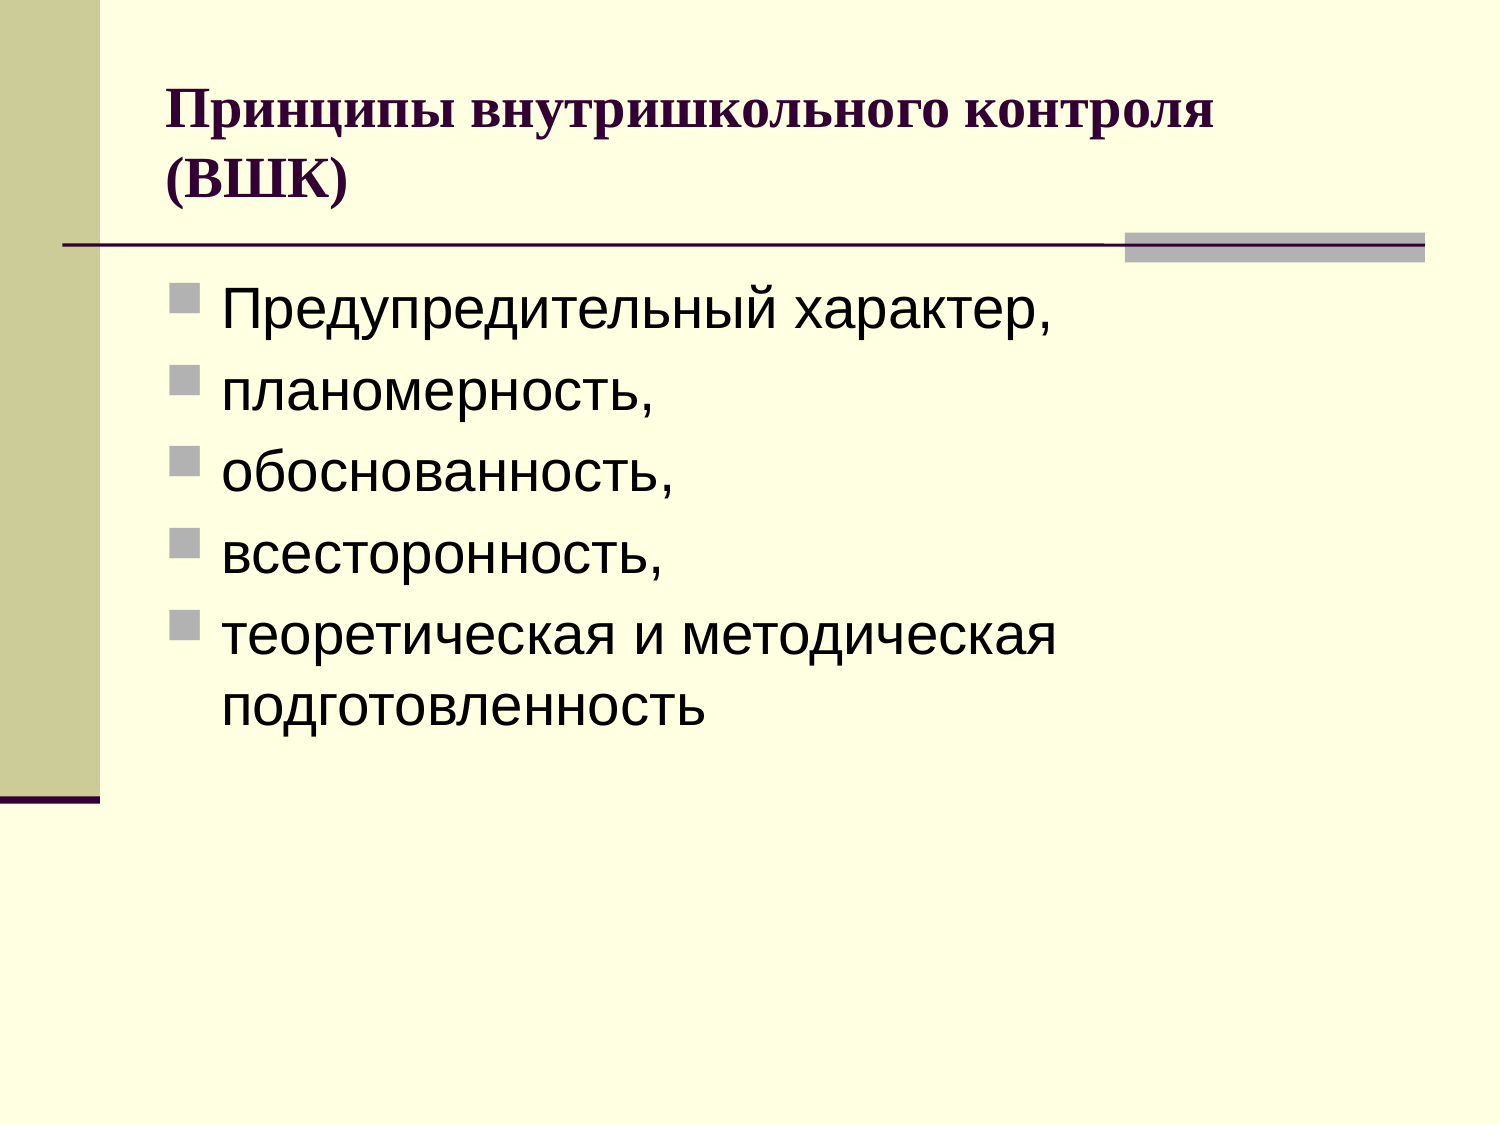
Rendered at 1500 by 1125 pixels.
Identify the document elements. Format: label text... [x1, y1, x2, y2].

list Предупредительный характер, планомерность, обоснованность, всесторонность, теоретическая и методическая подготовленность [150, 262, 1425, 1006]
title Принципы внутришкольного контроля (ВШК) [150, 45, 1425, 234]
